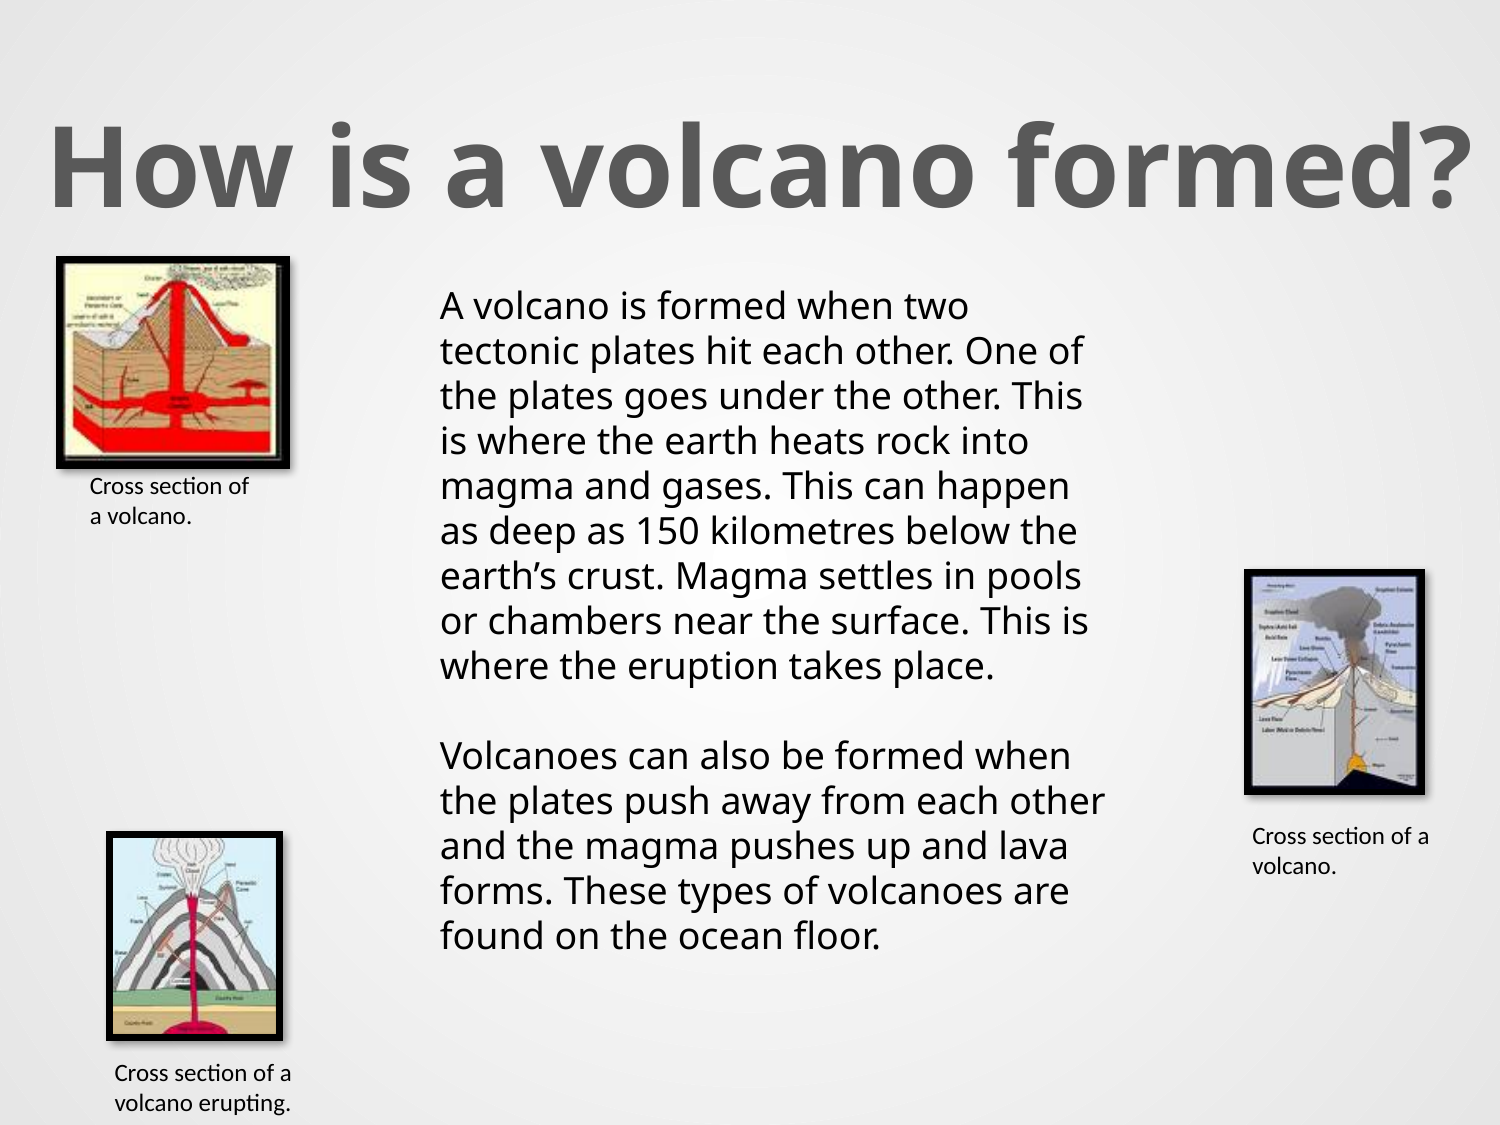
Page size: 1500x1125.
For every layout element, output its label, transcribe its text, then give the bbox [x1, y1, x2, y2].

text_box Cross section of a volcano. [1237, 812, 1475, 888]
text_box Cross section of a volcano erupting. [99, 1049, 313, 1124]
text_box Cross section of a volcano. [75, 472, 275, 538]
picture [1249, 574, 1419, 790]
picture [62, 262, 284, 463]
picture [112, 837, 277, 1035]
text_box A volcano is formed when two tectonic plates hit each other. One of the plates goes under the other. This is where the earth heats rock into magma and gases. This can happen as deep as 150 kilometres below the earth’s crust. Magma settles in pools or chambers near the surface. This is where the eruption takes place. Volcanoes can also be formed when the plates push away from each other and the magma pushes up and lava forms. These types of volcanoes are found on the ocean floor. [425, 274, 1125, 965]
text_box How is a volcano formed? [29, 87, 1489, 238]
